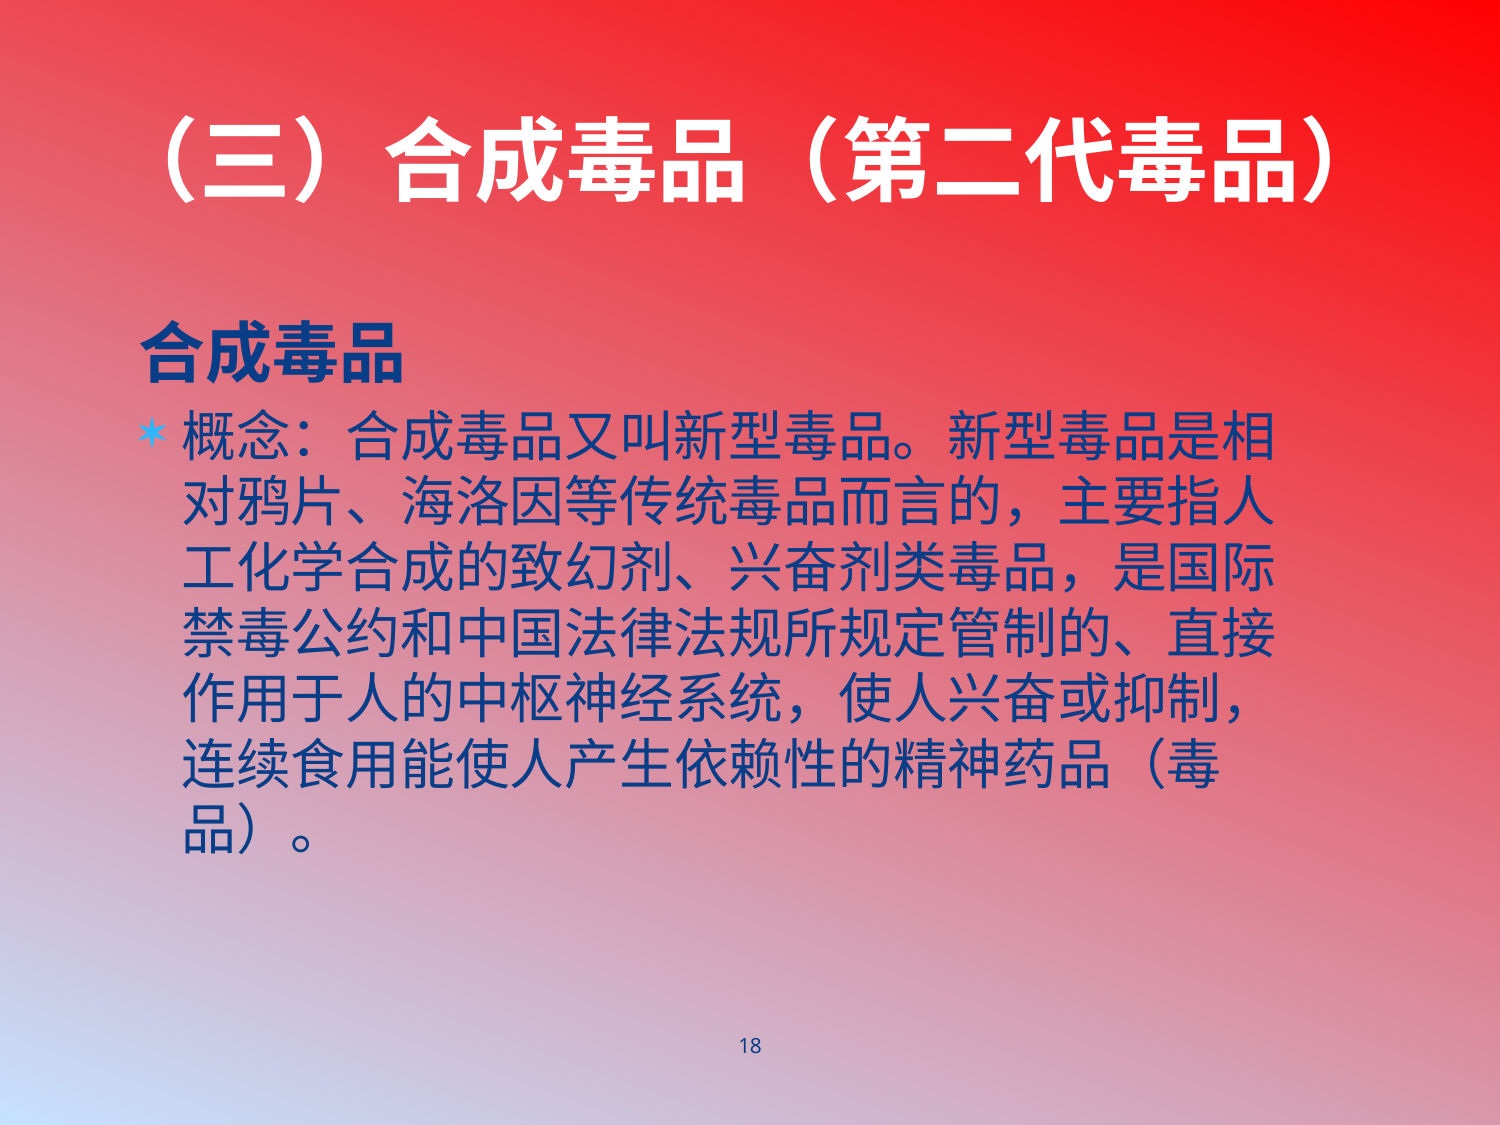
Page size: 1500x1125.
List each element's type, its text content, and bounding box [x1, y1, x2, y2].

list 合成毒品 概念：合成毒品又叫新型毒品。新型毒品是相对鸦片、海洛因等传统毒品而言的，主要指人工化学合成的致幻剂、兴奋剂类毒品，是国际禁毒公约和中国法律法规所规定管制的、直接作用于人的中枢神经系统，使人兴奋或抑制，连续食用能使人产生依赖性的精神药品（毒品）。 [123, 302, 1340, 869]
title （三）合成毒品（第二代毒品） [74, 55, 1426, 262]
slide_number 18 [654, 1025, 846, 1086]
